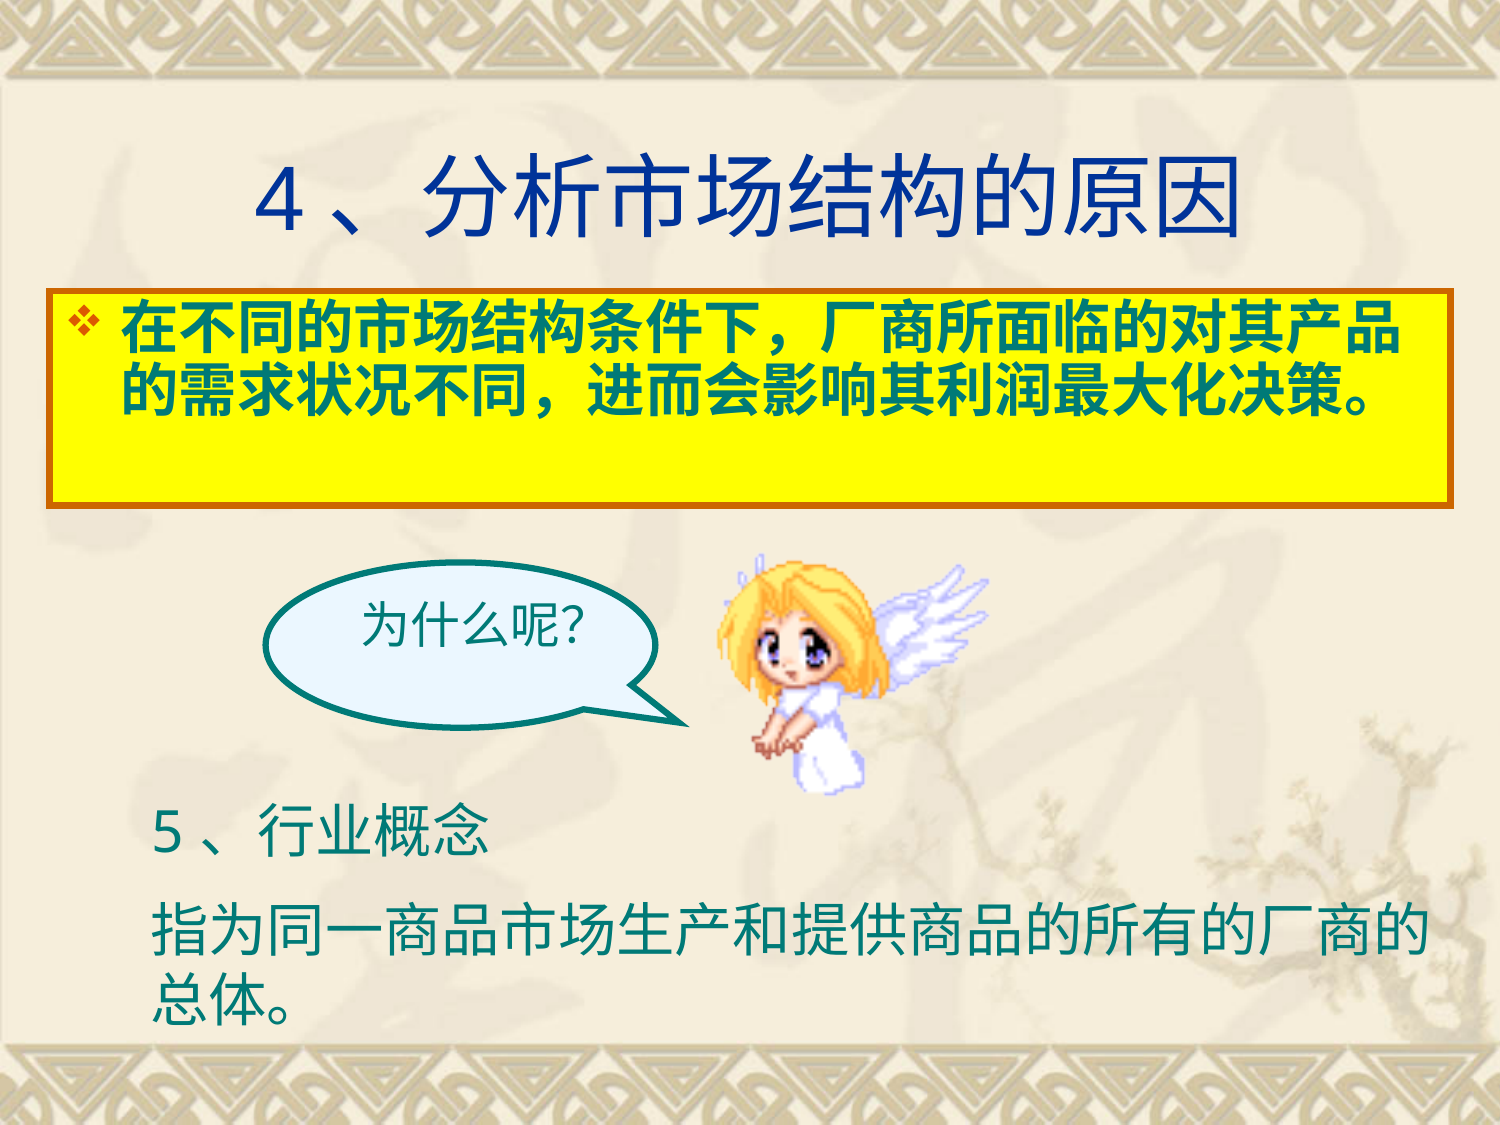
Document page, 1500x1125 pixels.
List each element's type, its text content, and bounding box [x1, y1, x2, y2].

picture [0, 0, 1500, 1125]
text_box 为什么呢？ [265, 562, 679, 728]
text_box 5、行业概念 指为同一商品市场生产和提供商品的所有的厂商的总体。 [135, 786, 1459, 1041]
title 4、分析市场结构的原因 [49, 99, 1451, 288]
list 在不同的市场结构条件下，厂商所面临的对其产品的需求状况不同，进而会影响其利润最大化决策。 [49, 290, 1451, 506]
